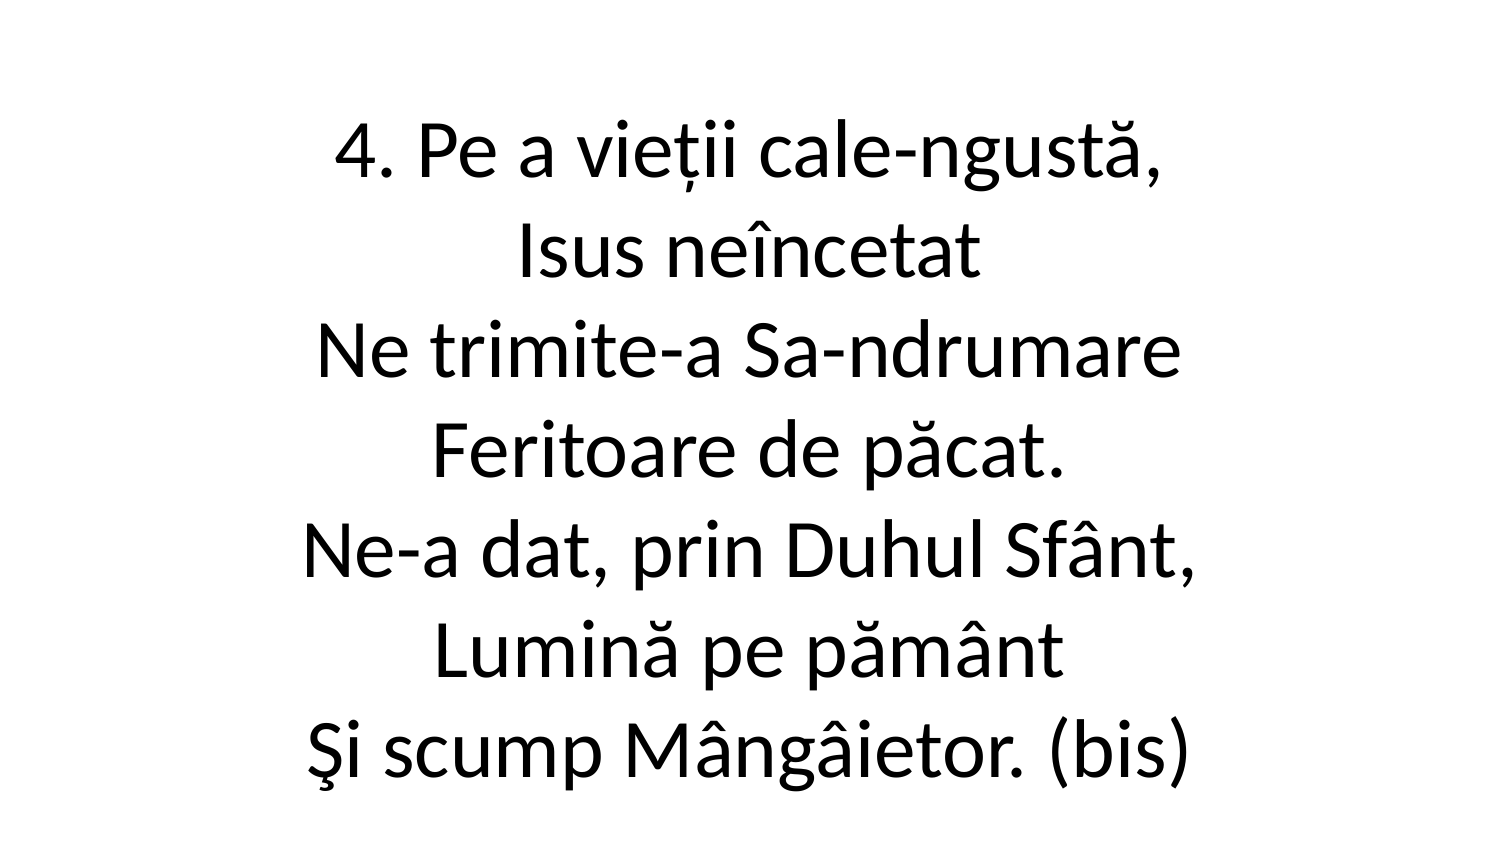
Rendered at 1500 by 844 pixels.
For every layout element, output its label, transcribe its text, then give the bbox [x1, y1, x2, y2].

text_box 4. Pe a vieții cale-ngustă, Isus neîncetat Ne trimite-a Sa-ndrumare Feritoare de păcat. Ne-a dat, prin Duhul Sfânt, Lumină pe pământ Şi scump Mângâietor. (bis) [286, 42, 1214, 802]
